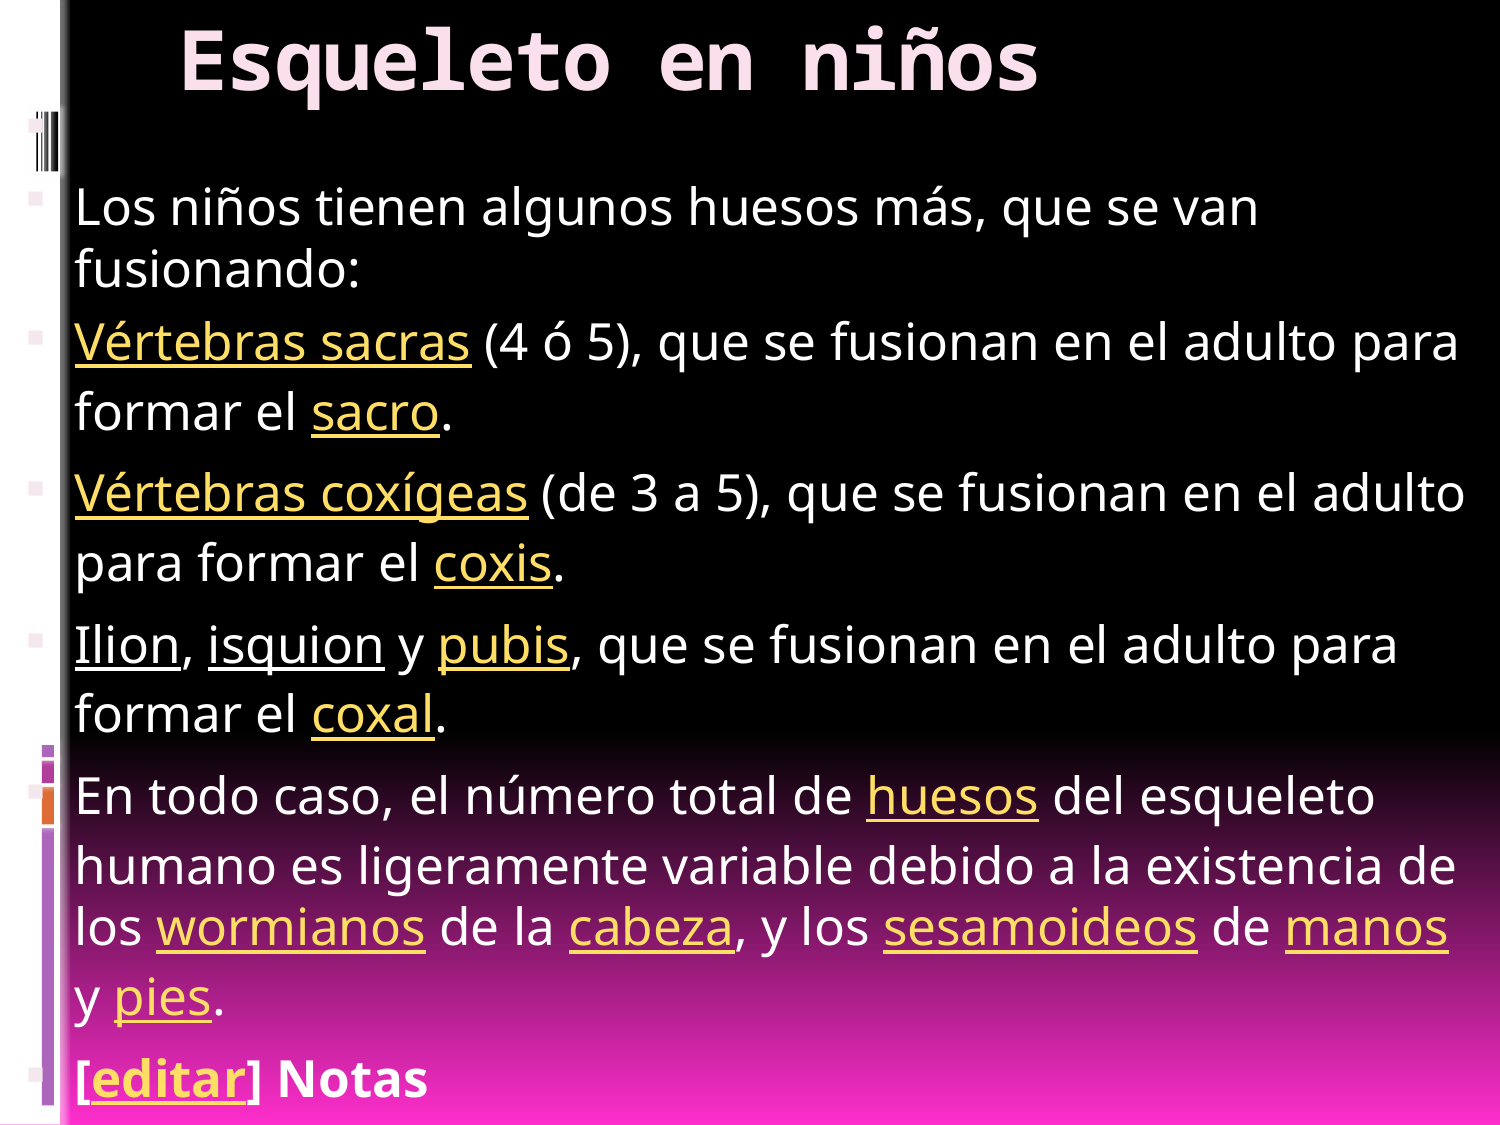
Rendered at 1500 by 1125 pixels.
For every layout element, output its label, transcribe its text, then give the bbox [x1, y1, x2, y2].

list Los niños tienen algunos huesos más, que se van fusionando: Vértebras sacras (4 ó 5), que se fusionan en el adulto para formar el sacro. Vértebras coxígeas (de 3 a 5), que se fusionan en el adulto para formar el coxis. Ilion, isquion y pubis, que se fusionan en el adulto para formar el coxal. En todo caso, el número total de huesos del esqueleto humano es ligeramente variable debido a la existencia de los wormianos de la cabeza, y los sesamoideos de manos y pies. [editar] Notas [0, 93, 1500, 1125]
title Esqueleto en niños [164, 0, 1425, 93]
